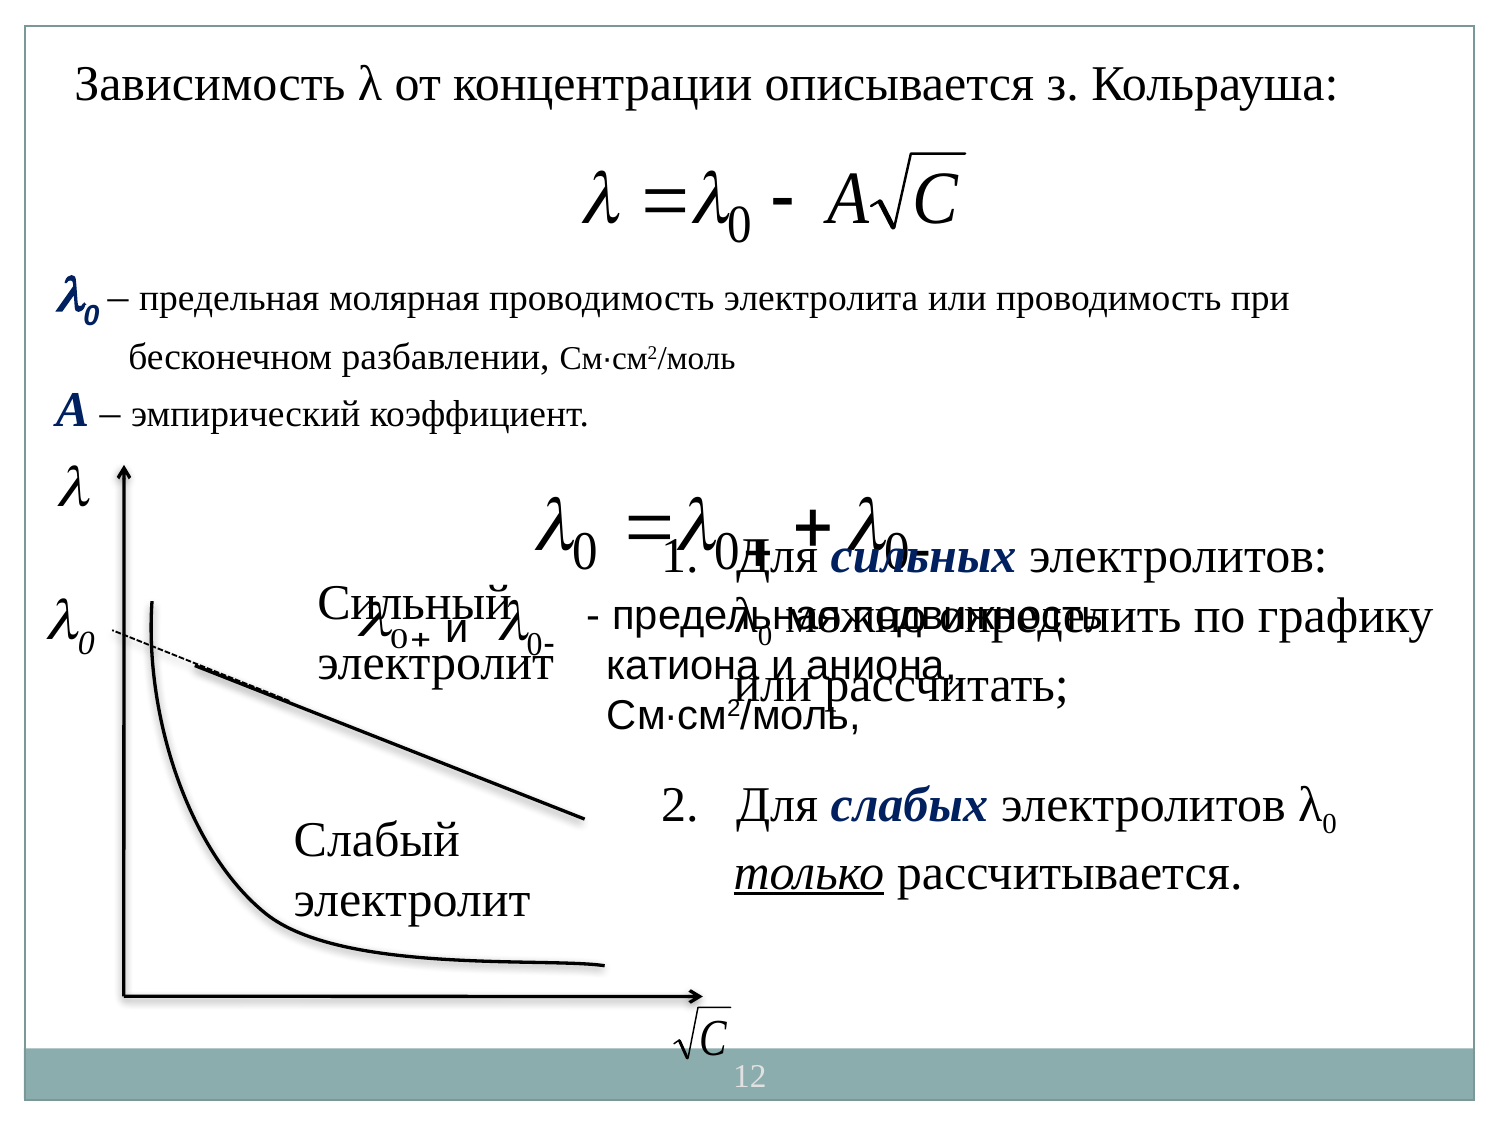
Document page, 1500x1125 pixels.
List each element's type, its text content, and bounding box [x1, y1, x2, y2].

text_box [745, 479, 1128, 783]
text_box [0, 0, 1500, 75]
slide_number 12 [699, 1037, 800, 1110]
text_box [572, 136, 980, 256]
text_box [29, 440, 739, 1071]
text_box Для сильных электролитов: λ0 можно определить по графику или рассчитать; Для слабых электролитов λ0 только рассчитывается. [745, 515, 1467, 907]
text_box Зависимость λ от концентрации описывается з. Кольрауша: [59, 75, 1367, 118]
text_box 0 – предельная молярная проводимость электролита или проводимость при бесконечном разбавлении, См∙см2/моль А – эмпирический коэффициент. [41, 253, 1447, 444]
